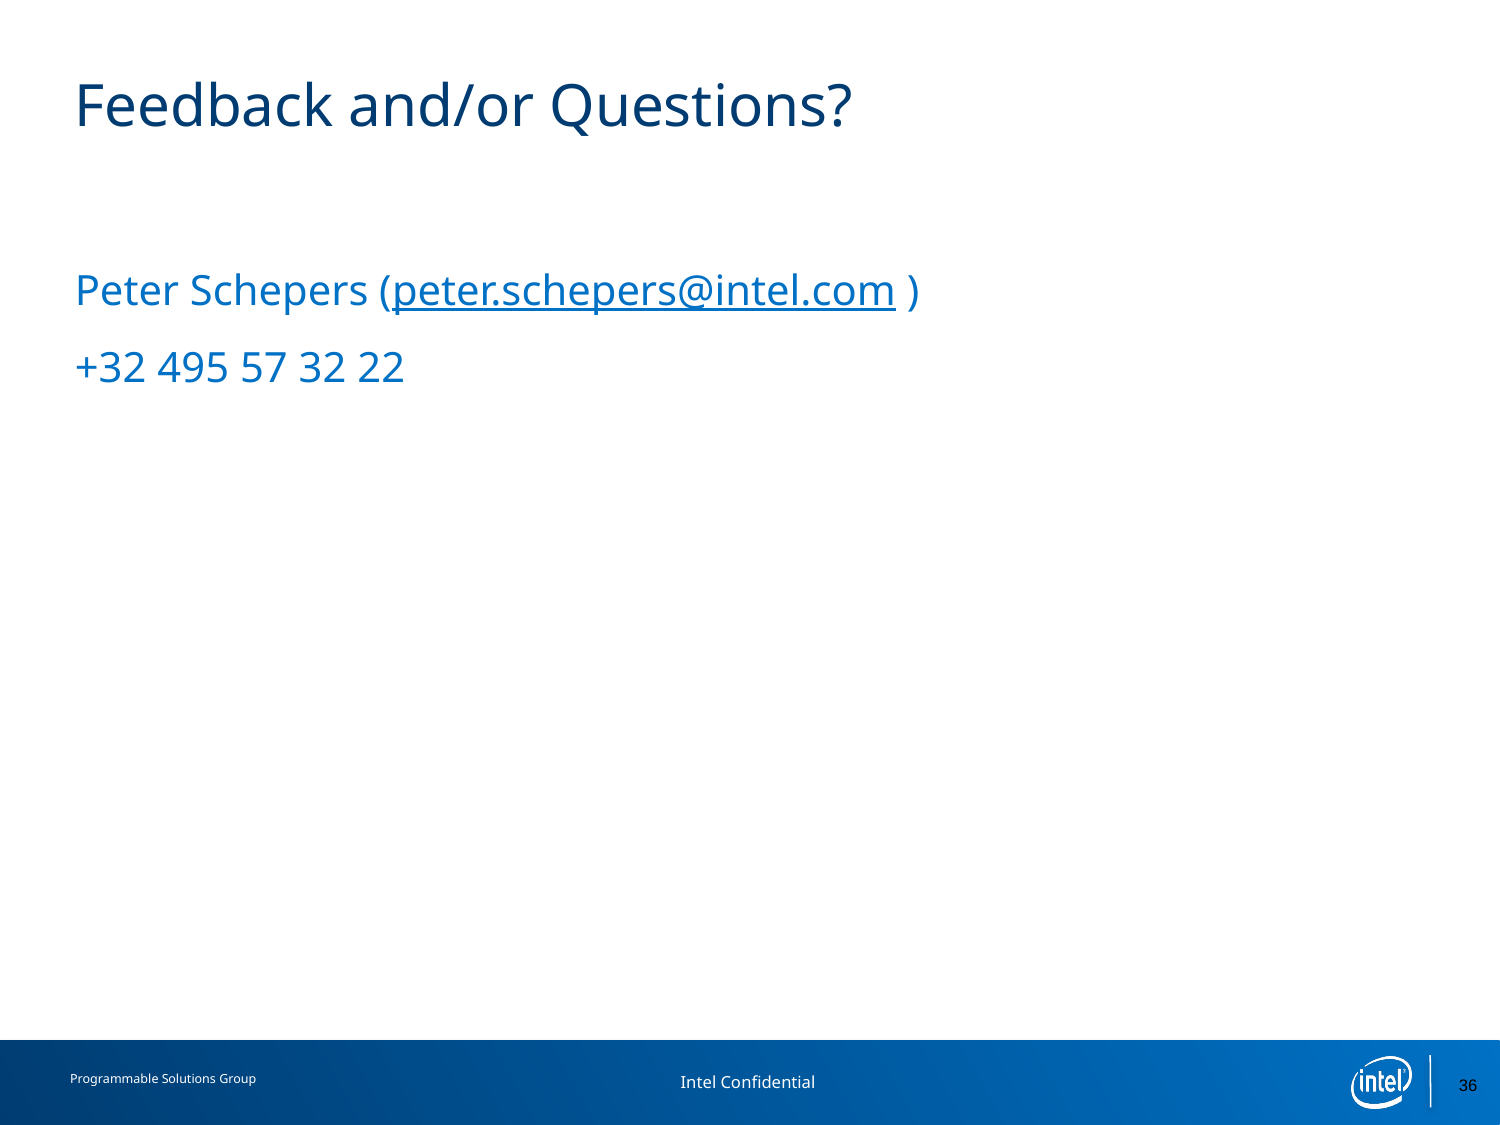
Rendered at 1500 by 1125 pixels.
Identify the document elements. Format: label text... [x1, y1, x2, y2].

title Feedback and/or Questions? [74, 67, 1425, 258]
slide_number 36 [1127, 1055, 1478, 1116]
list Peter Schepers (peter.schepers@intel.com ) +32 495 57 32 22 [74, 263, 1425, 1013]
